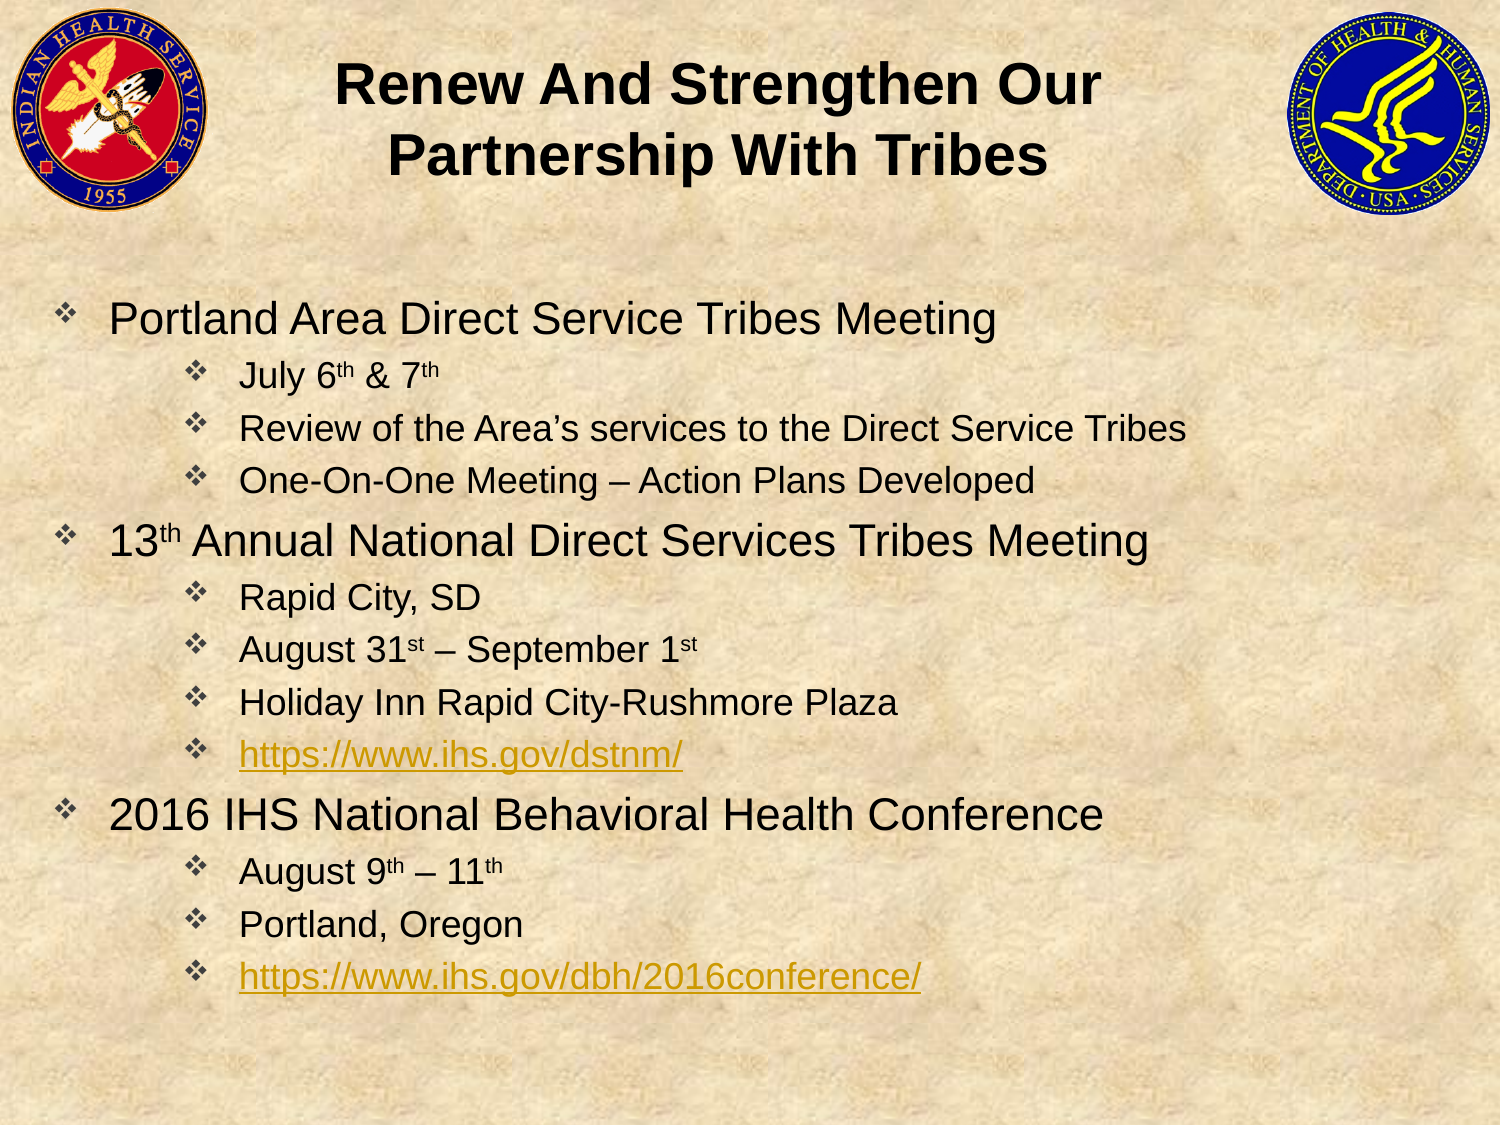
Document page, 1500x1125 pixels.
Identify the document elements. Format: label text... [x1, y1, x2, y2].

list Portland Area Direct Service Tribes Meeting July 6th & 7th Review of the Area’s services to the Direct Service Tribes One-On-One Meeting – Action Plans Developed 13th Annual National Direct Services Tribes Meeting Rapid City, SD August 31st – September 1st Holiday Inn Rapid City-Rushmore Plaza https://www.ihs.gov/dstnm/ 2016 IHS National Behavioral Health Conference August 9th – 11th Portland, Oregon https://www.ihs.gov/dbh/2016conference/ [37, 212, 1463, 1088]
title Renew And Strengthen Our Partnership With Tribes [255, 37, 1287, 212]
picture [0, 0, 1500, 1125]
